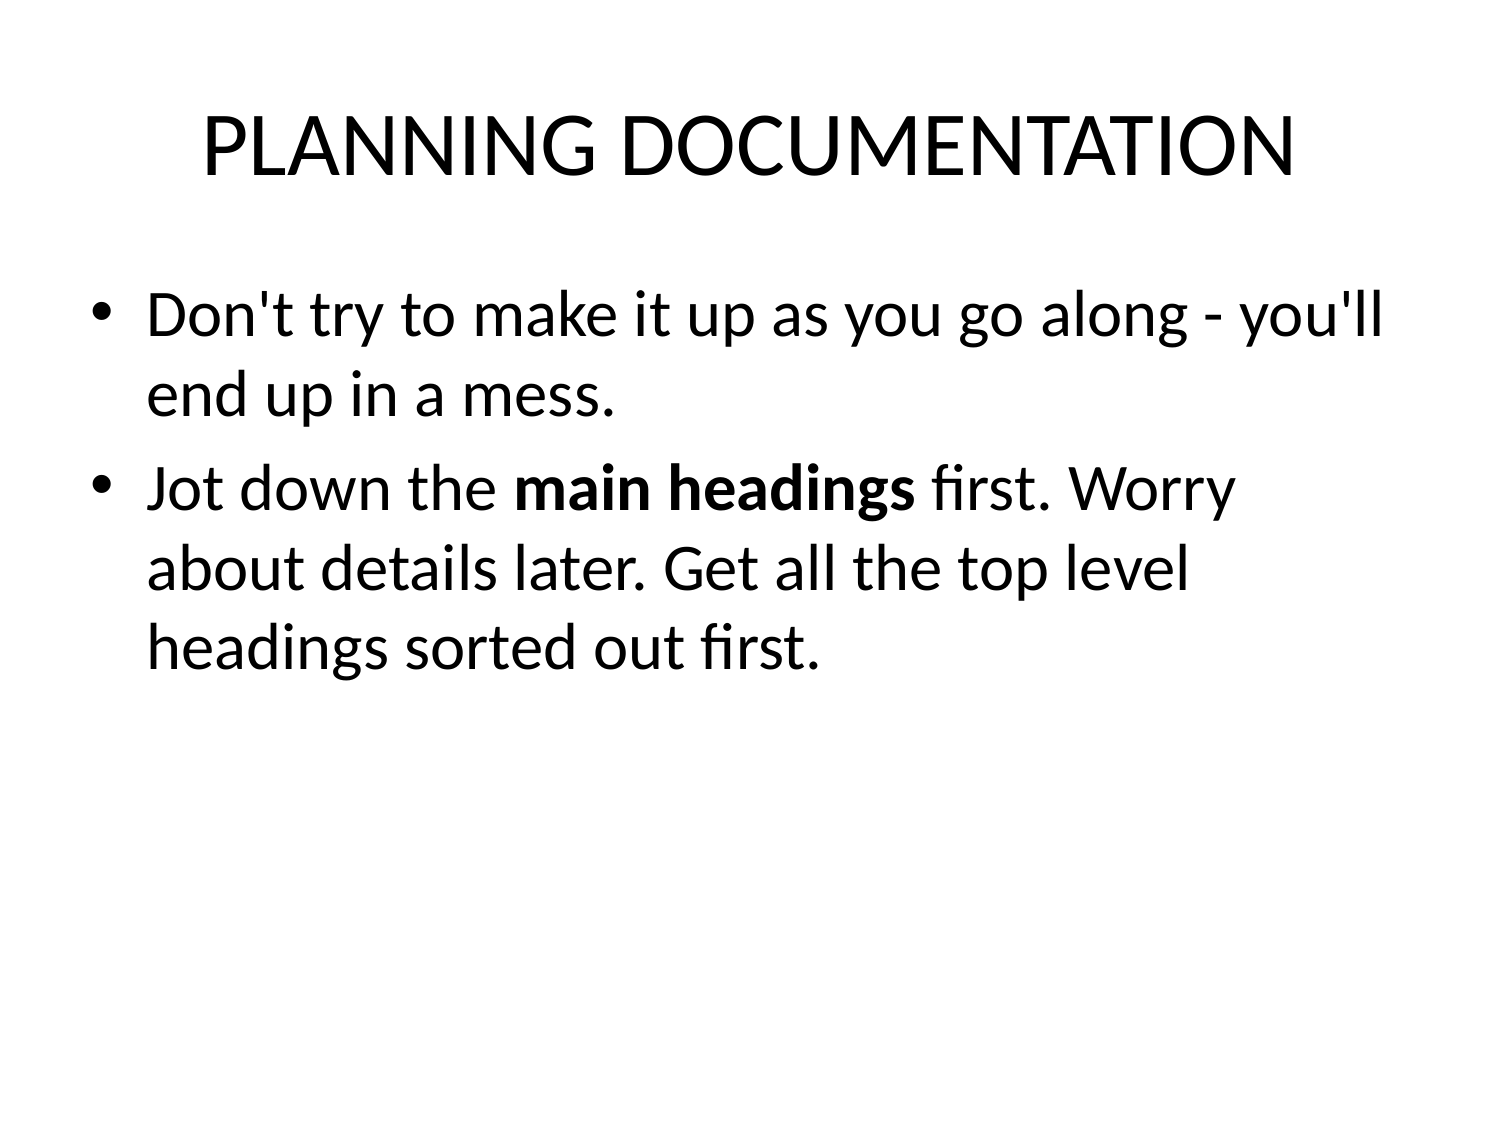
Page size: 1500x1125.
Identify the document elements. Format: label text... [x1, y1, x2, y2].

list Don't try to make it up as you go along - you'll end up in a mess. Jot down the main headings first. Worry about details later. Get all the top level headings sorted out first. [74, 262, 1426, 1006]
title PLANNING DOCUMENTATION [74, 44, 1426, 233]
